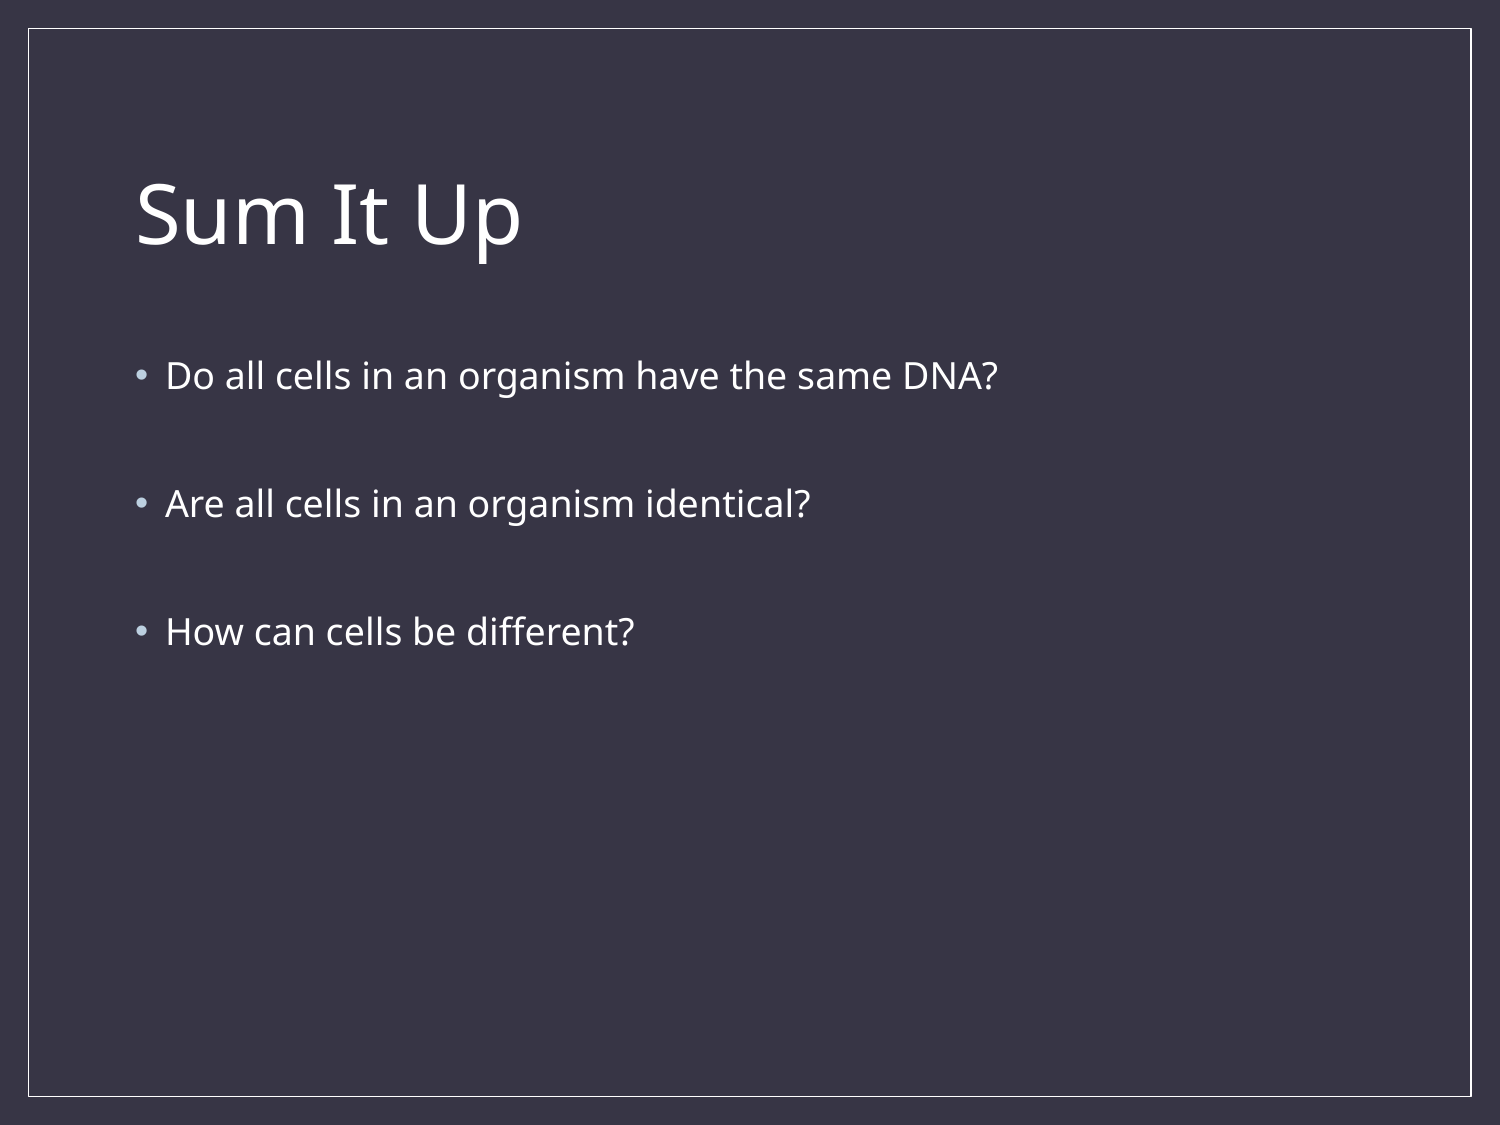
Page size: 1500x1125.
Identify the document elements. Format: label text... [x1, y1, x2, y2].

title Sum It Up [120, 105, 1380, 331]
list Do all cells in an organism have the same DNA? Are all cells in an organism identical? How can cells be different? [120, 345, 1380, 990]
